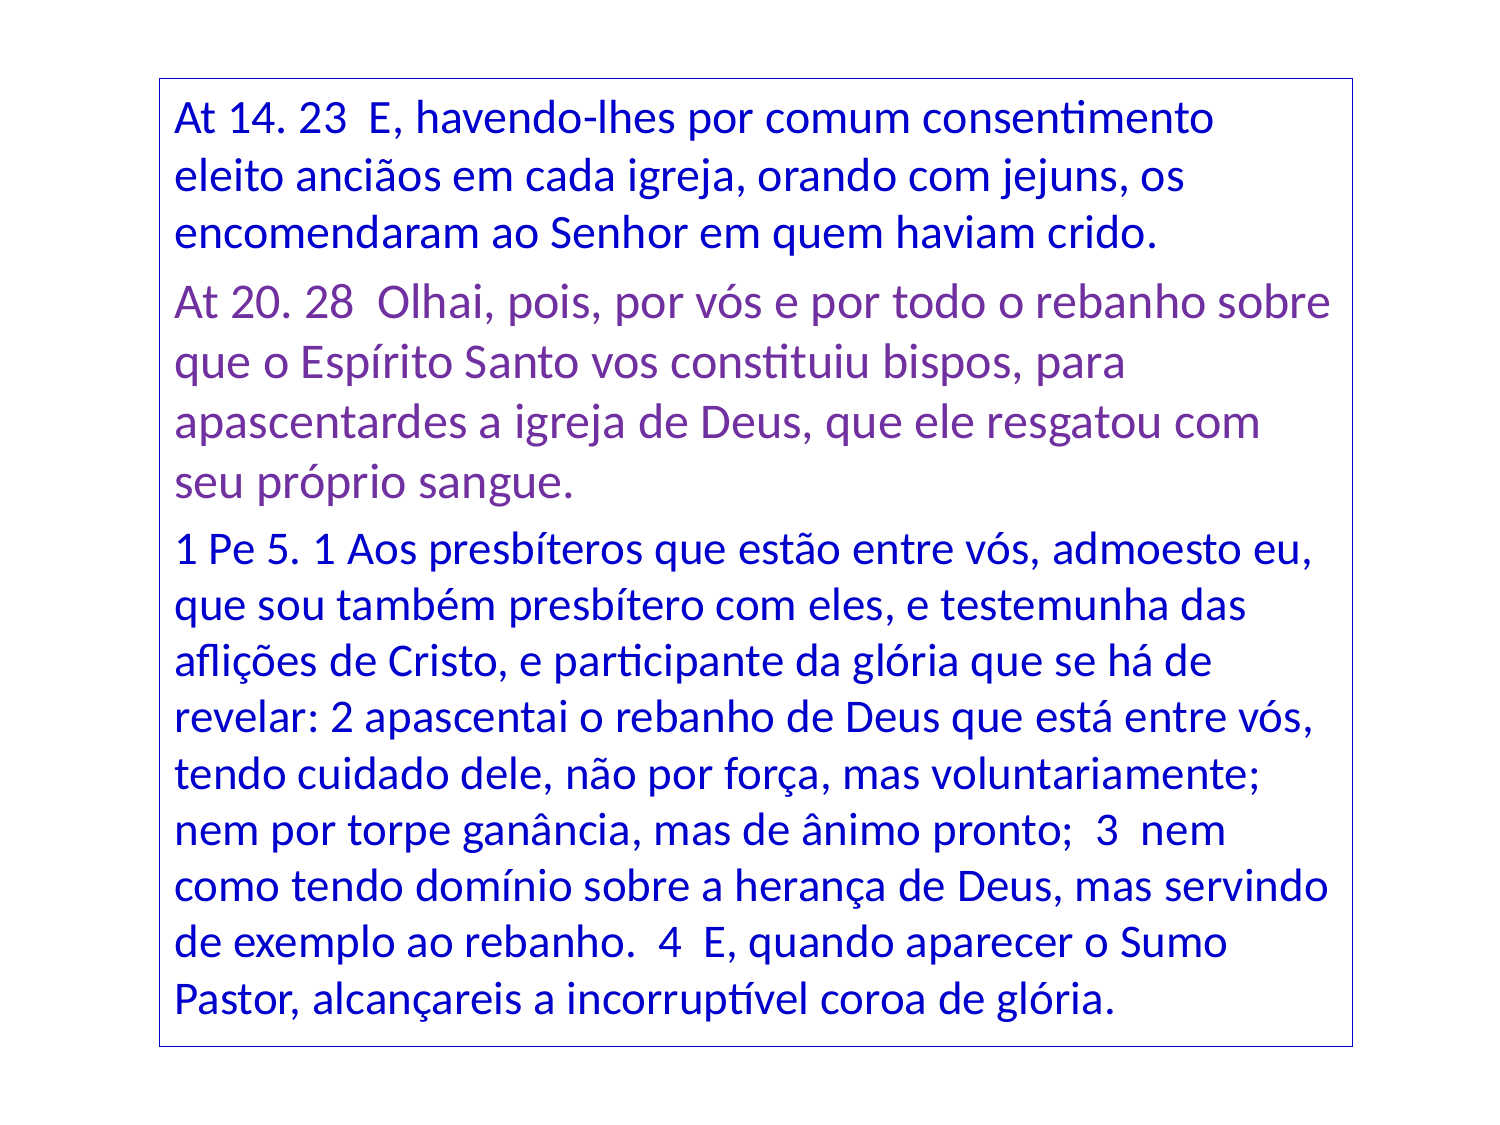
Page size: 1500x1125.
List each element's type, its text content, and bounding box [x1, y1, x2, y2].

list At 14. 23 E, havendo-lhes por comum consentimento eleito anciãos em cada igreja, orando com jejuns, os encomendaram ao Senhor em quem haviam crido. At 20. 28 Olhai, pois, por vós e por todo o rebanho sobre que o Espírito Santo vos constituiu bispos, para apascentardes a igreja de Deus, que ele resgatou com seu próprio sangue. 1 Pe 5. 1 Aos presbíteros que estão entre vós, admoesto eu, que sou também presbítero com eles, e testemunha das aflições de Cristo, e participante da glória que se há de revelar: 2 apascentai o rebanho de Deus que está entre vós, tendo cuidado dele, não por força, mas voluntariamente; nem por torpe ganância, mas de ânimo pronto; 3 nem como tendo domínio sobre a herança de Deus, mas servindo de exemplo ao rebanho. 4 E, quando aparecer o Sumo Pastor, alcançareis a incorruptível coroa de glória. [159, 78, 1353, 1047]
